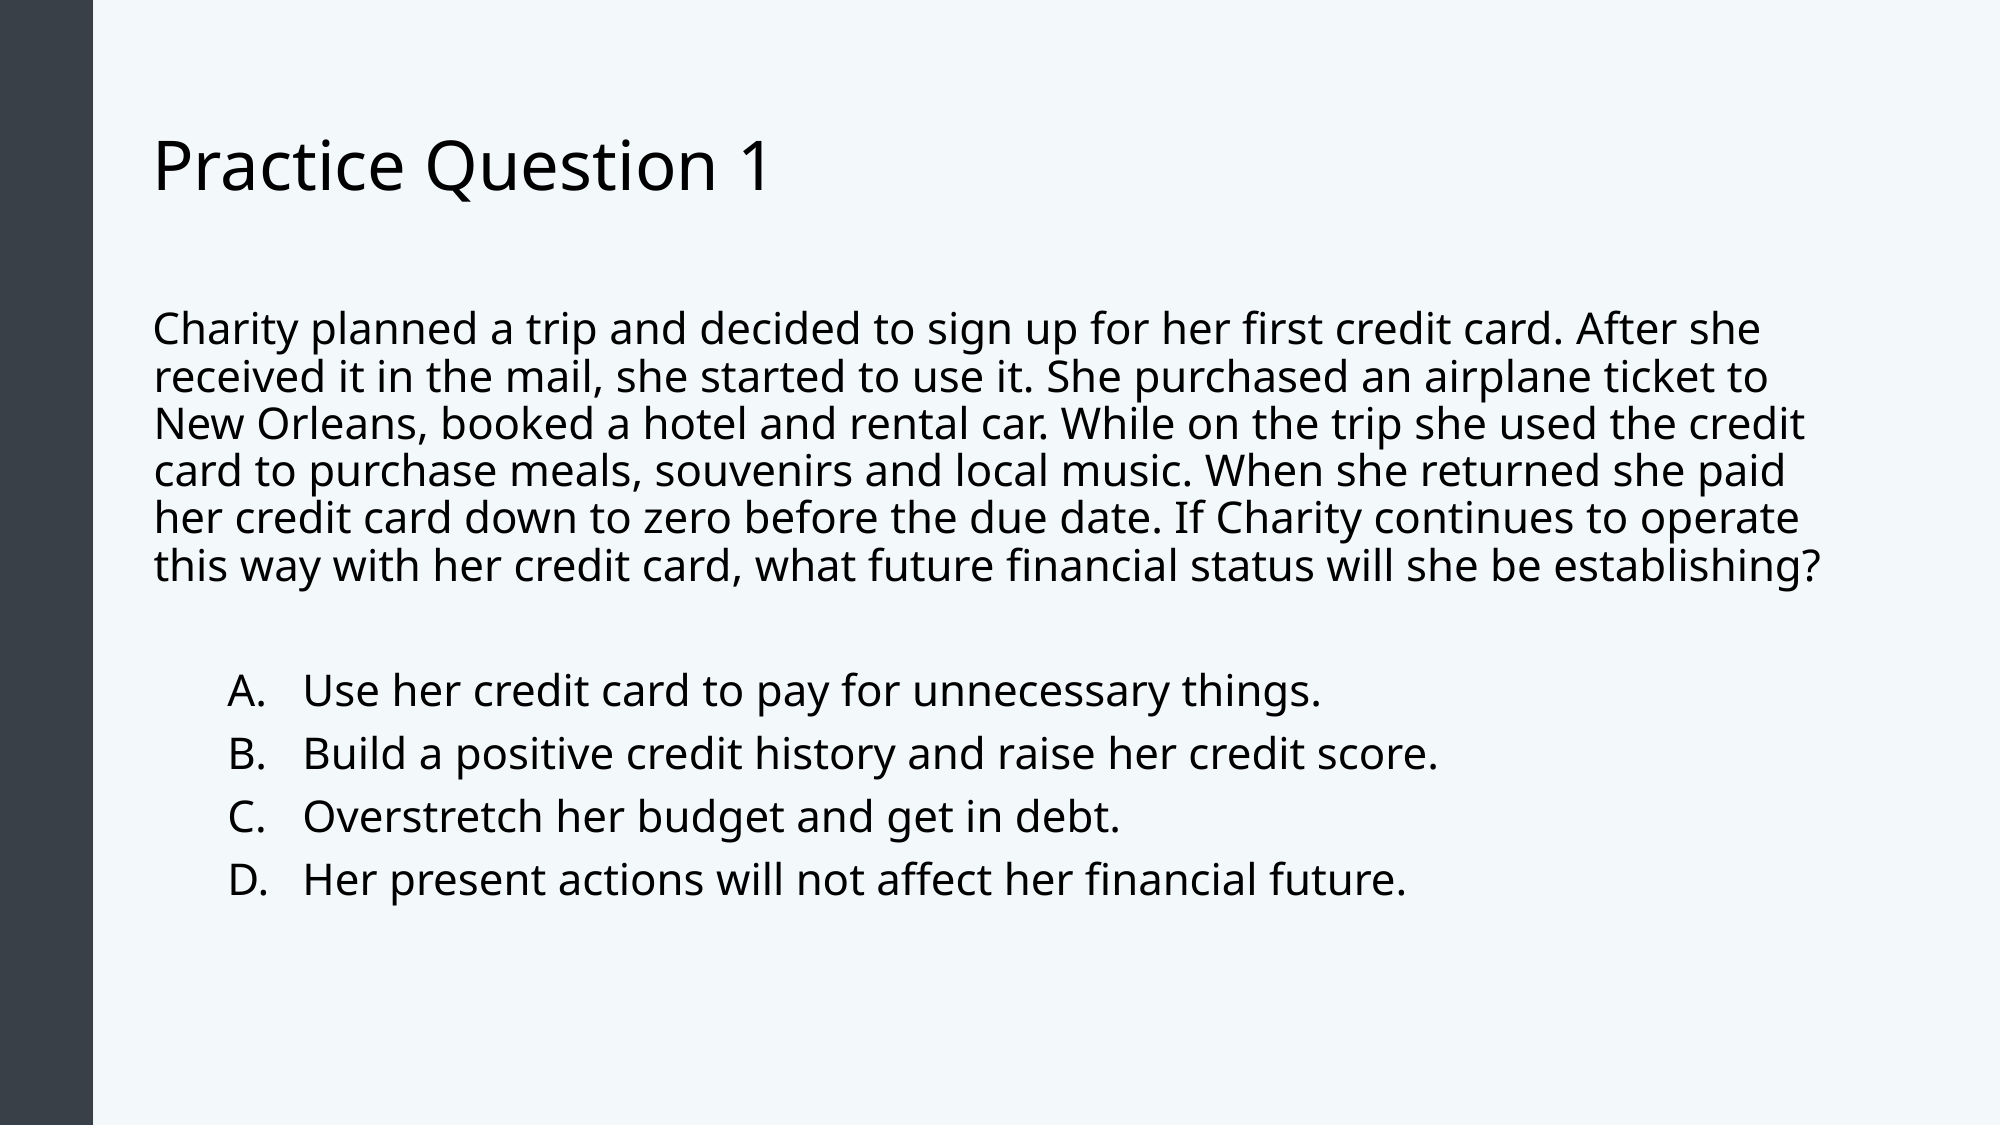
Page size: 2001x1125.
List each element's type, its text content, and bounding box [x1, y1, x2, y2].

list Charity planned a trip and decided to sign up for her first credit card. After she received it in the mail, she started to use it. She purchased an airplane ticket to New Orleans, booked a hotel and rental car. While on the trip she used the credit card to purchase meals, souvenirs and local music. When she returned she paid her credit card down to zero before the due date. If Charity continues to operate this way with her credit card, what future financial status will she be establishing? Use her credit card to pay for unnecessary things. Build a positive credit history and raise her credit score. Overstretch her budget and get in debt. Her present actions will not affect her financial future. [137, 299, 1863, 1014]
title Practice Question 1 [137, 59, 1863, 278]
